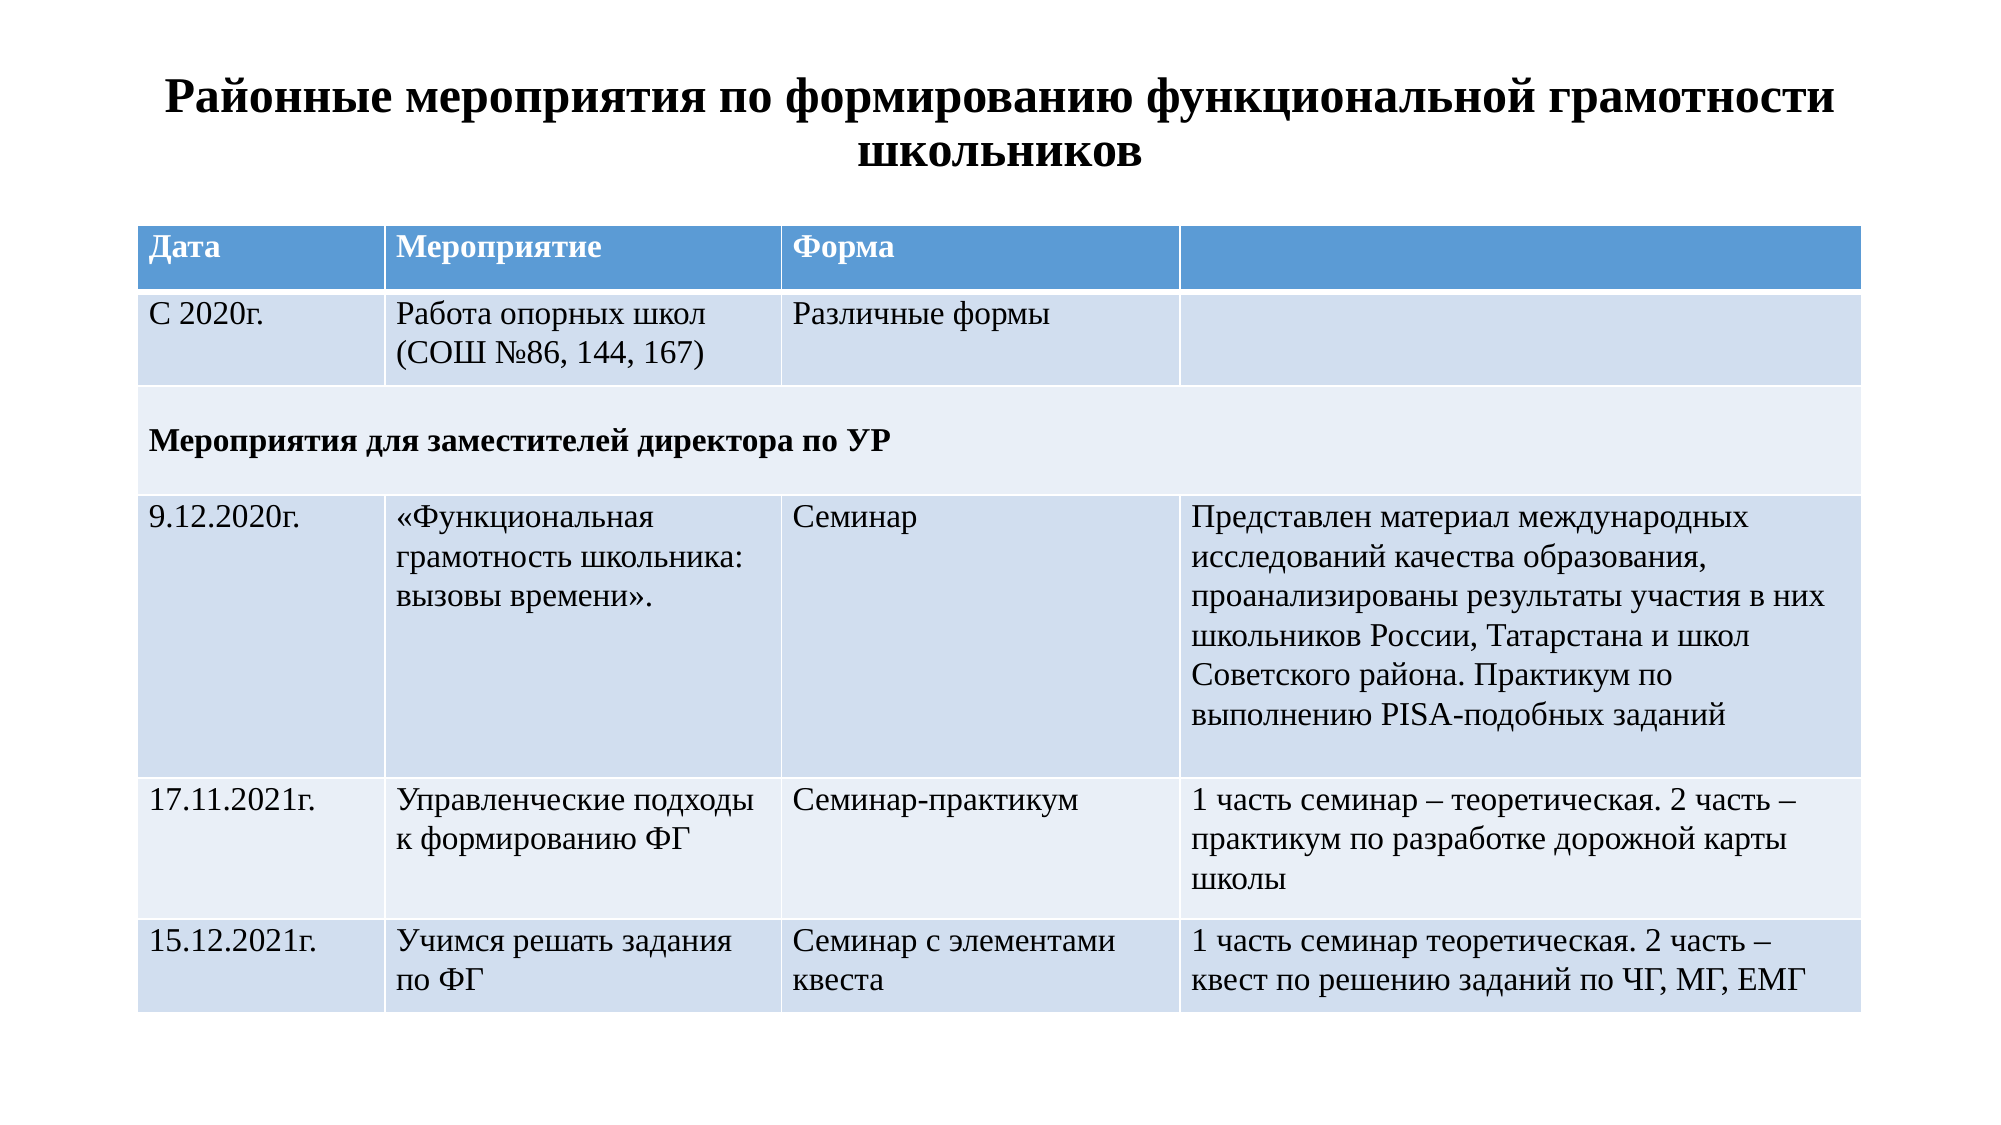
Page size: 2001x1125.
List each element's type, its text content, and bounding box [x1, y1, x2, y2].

table_cell Семинар [782, 496, 1179, 777]
table_cell С 2020г. [138, 295, 384, 385]
table_cell 17.11.2021г. [138, 779, 384, 918]
table_cell «Функциональная грамотность школьника: вызовы времени». [386, 496, 781, 777]
table_cell Управленческие подходы к формированию ФГ [386, 779, 781, 918]
table_cell [1181, 295, 1861, 385]
table_cell Учимся решать задания по ФГ [386, 920, 781, 1012]
table_cell 1 часть семинар теоретическая. 2 часть – квест по решению заданий по ЧГ, МГ, ЕМГ [1181, 920, 1861, 1012]
table_cell Мероприятия для заместителей директора по УР [138, 387, 1861, 494]
table_cell Семинар с элементами квеста [782, 920, 1179, 1012]
table_cell Различные формы [782, 295, 1179, 385]
table_cell Работа опорных школ (СОШ №86, 144, 167) [386, 295, 781, 385]
table_header Мероприятие [386, 226, 781, 289]
table_cell Представлен материал международных исследований качества образования, проанализированы результаты участия в них школьников России, Татарстана и школ Советского района. Практикум по выполнению PISA-подобных заданий [1181, 496, 1861, 777]
table_cell 9.12.2020г. [138, 496, 384, 777]
table_header Дата [138, 226, 384, 289]
table_cell Семинар-практикум [782, 779, 1179, 918]
table_header Форма [782, 226, 1179, 289]
table_cell 15.12.2021г. [138, 920, 384, 1012]
title Районные мероприятия по формированию функциональной грамотности школьников [137, 59, 1863, 188]
table_header [1181, 226, 1861, 289]
table_cell 1 часть семинар – теоретическая. 2 часть – практикум по разработке дорожной карты школы [1181, 779, 1861, 918]
